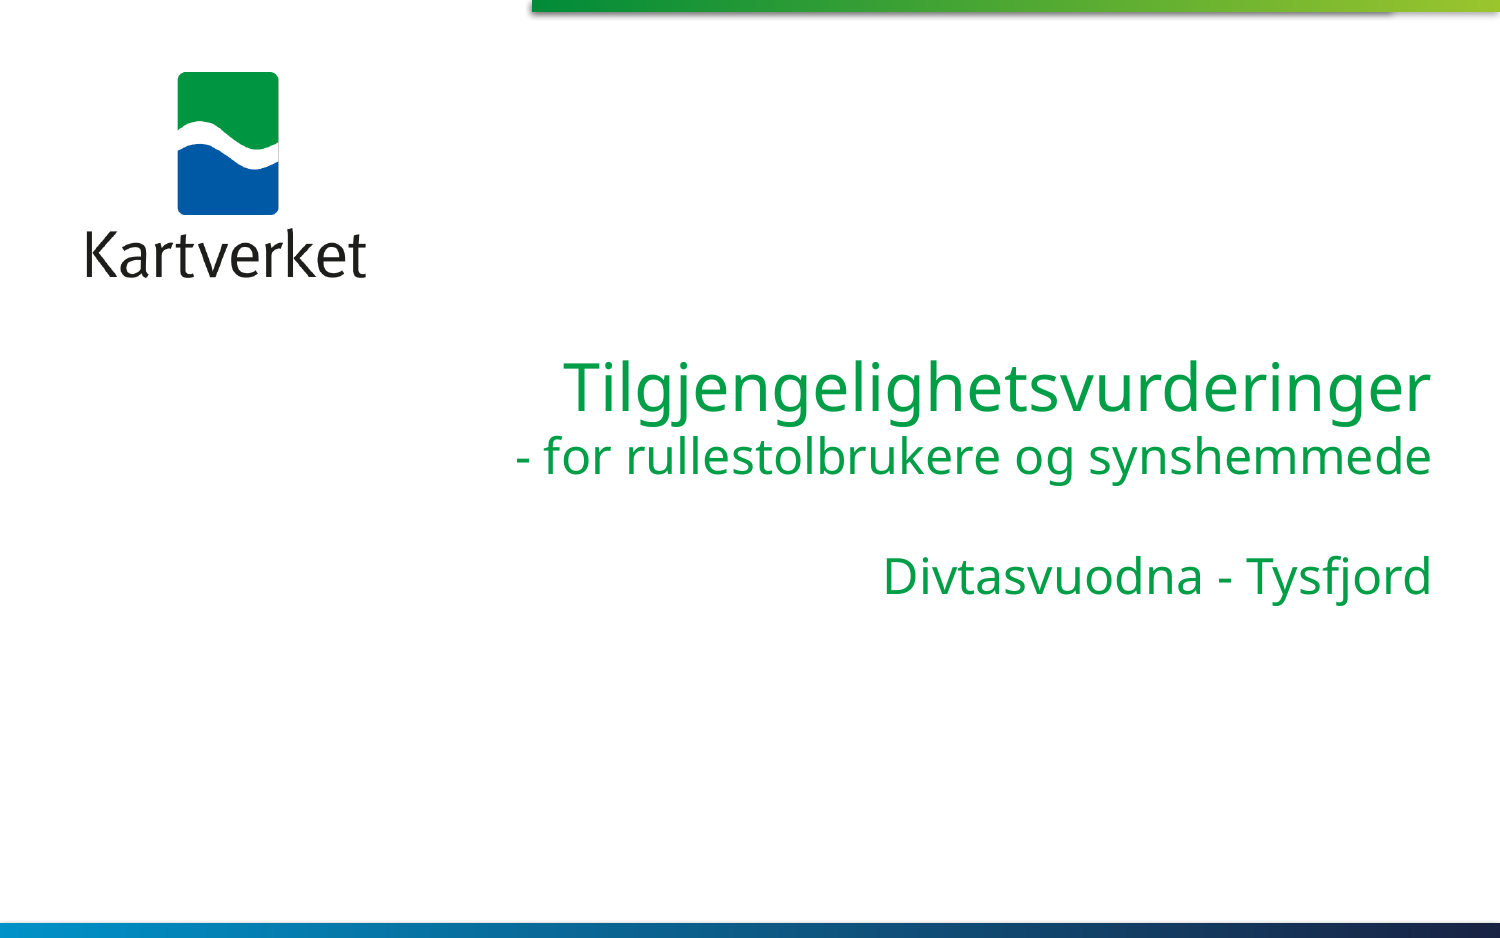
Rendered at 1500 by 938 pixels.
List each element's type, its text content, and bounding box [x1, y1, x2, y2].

text_box Tilgjengelighetsvurderinger - for rullestolbrukere og synshemmede Divtasvuodna - Tysfjord [66, 337, 1449, 613]
